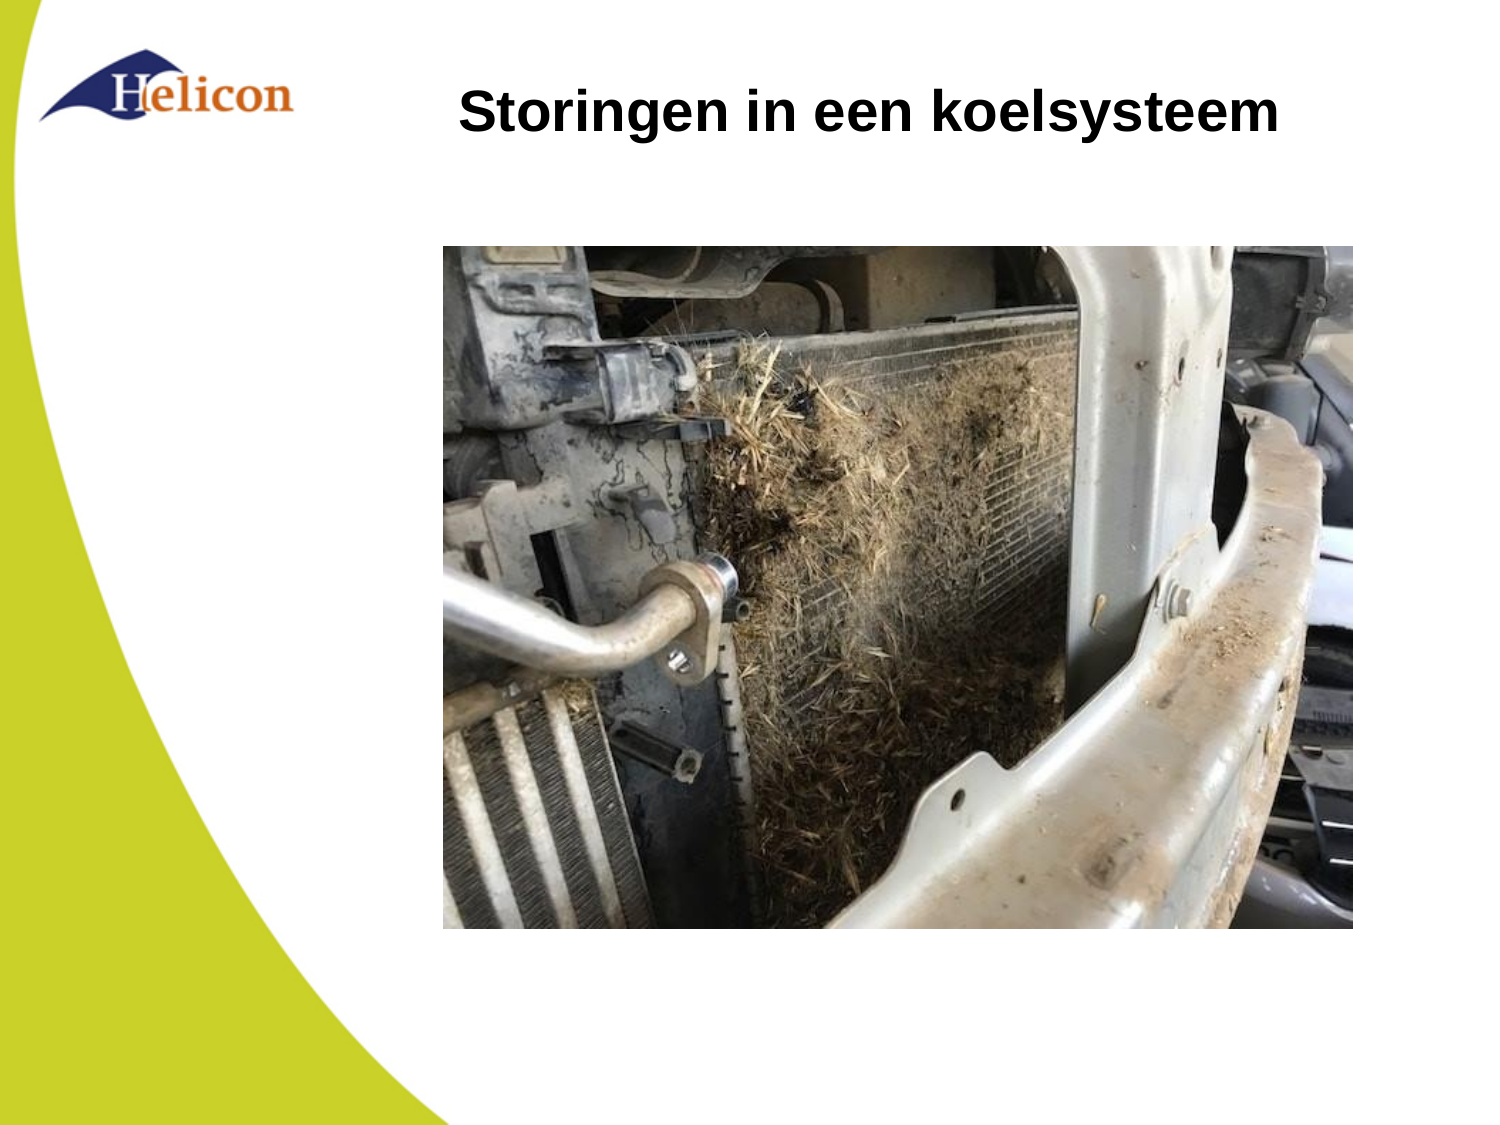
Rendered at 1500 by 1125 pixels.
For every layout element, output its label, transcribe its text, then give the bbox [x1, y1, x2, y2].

title Storingen in een koelsysteem [324, 54, 1415, 161]
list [443, 246, 1353, 929]
picture [0, 0, 1500, 1125]
